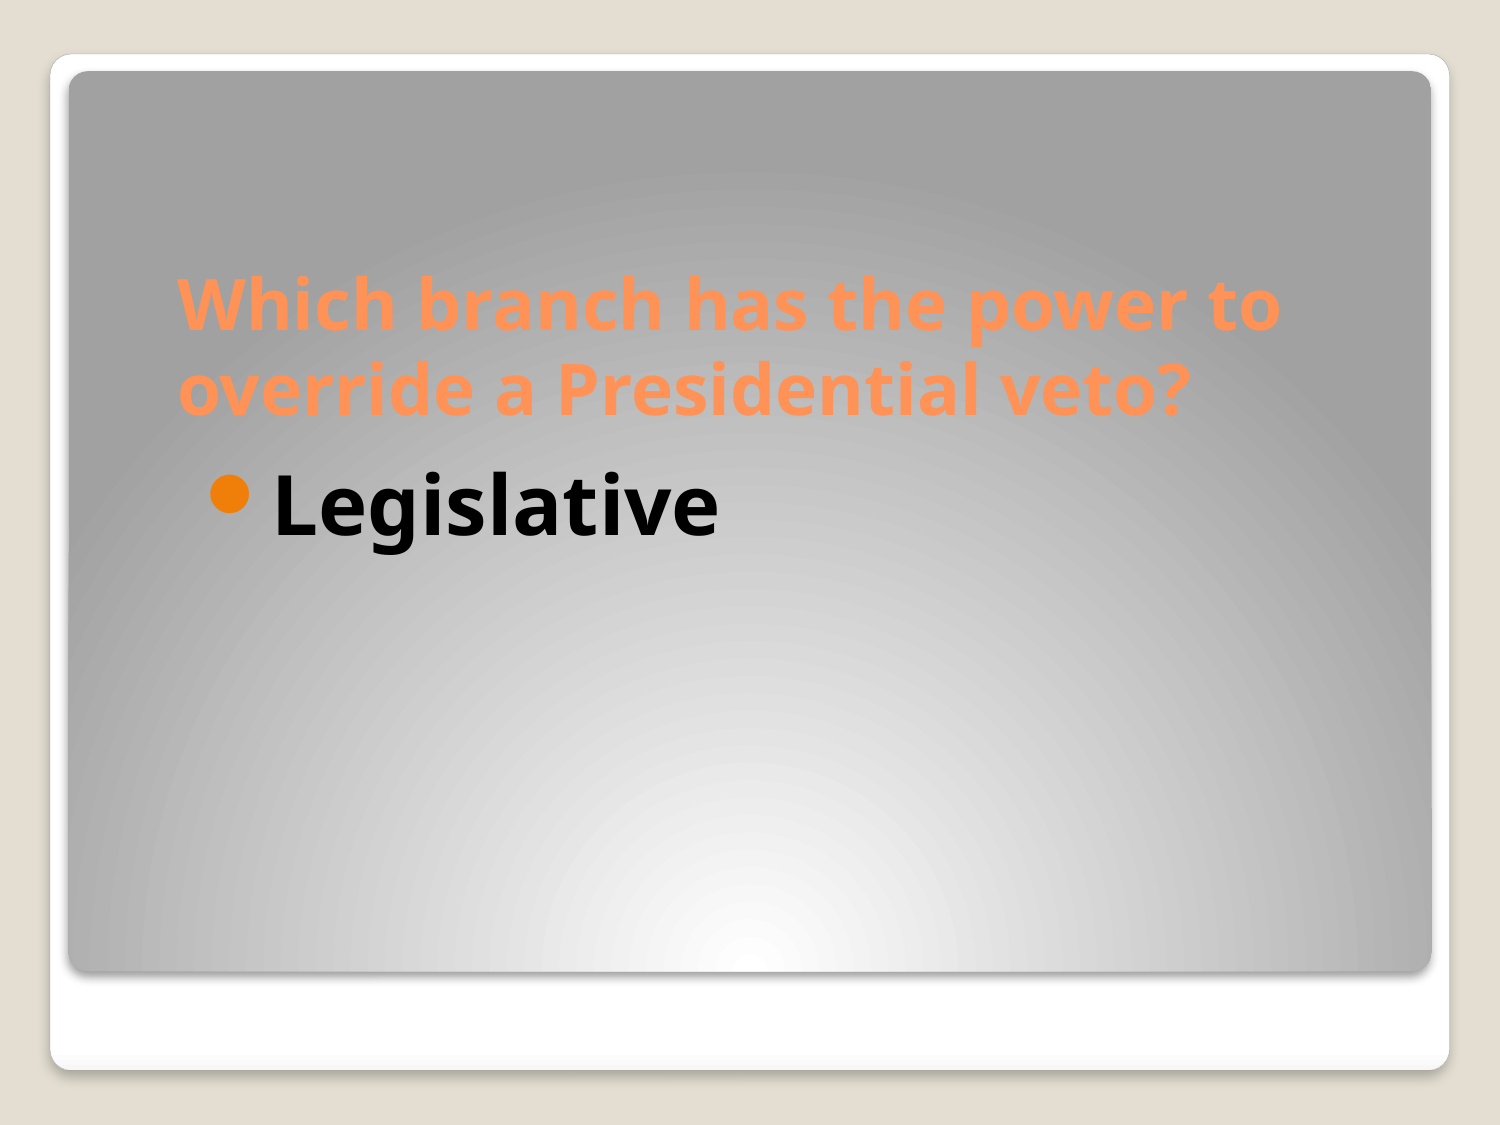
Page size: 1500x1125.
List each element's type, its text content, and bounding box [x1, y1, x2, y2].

list Legislative [174, 437, 1287, 888]
title Which branch has the power to override a Presidential veto? [162, 249, 1315, 438]
